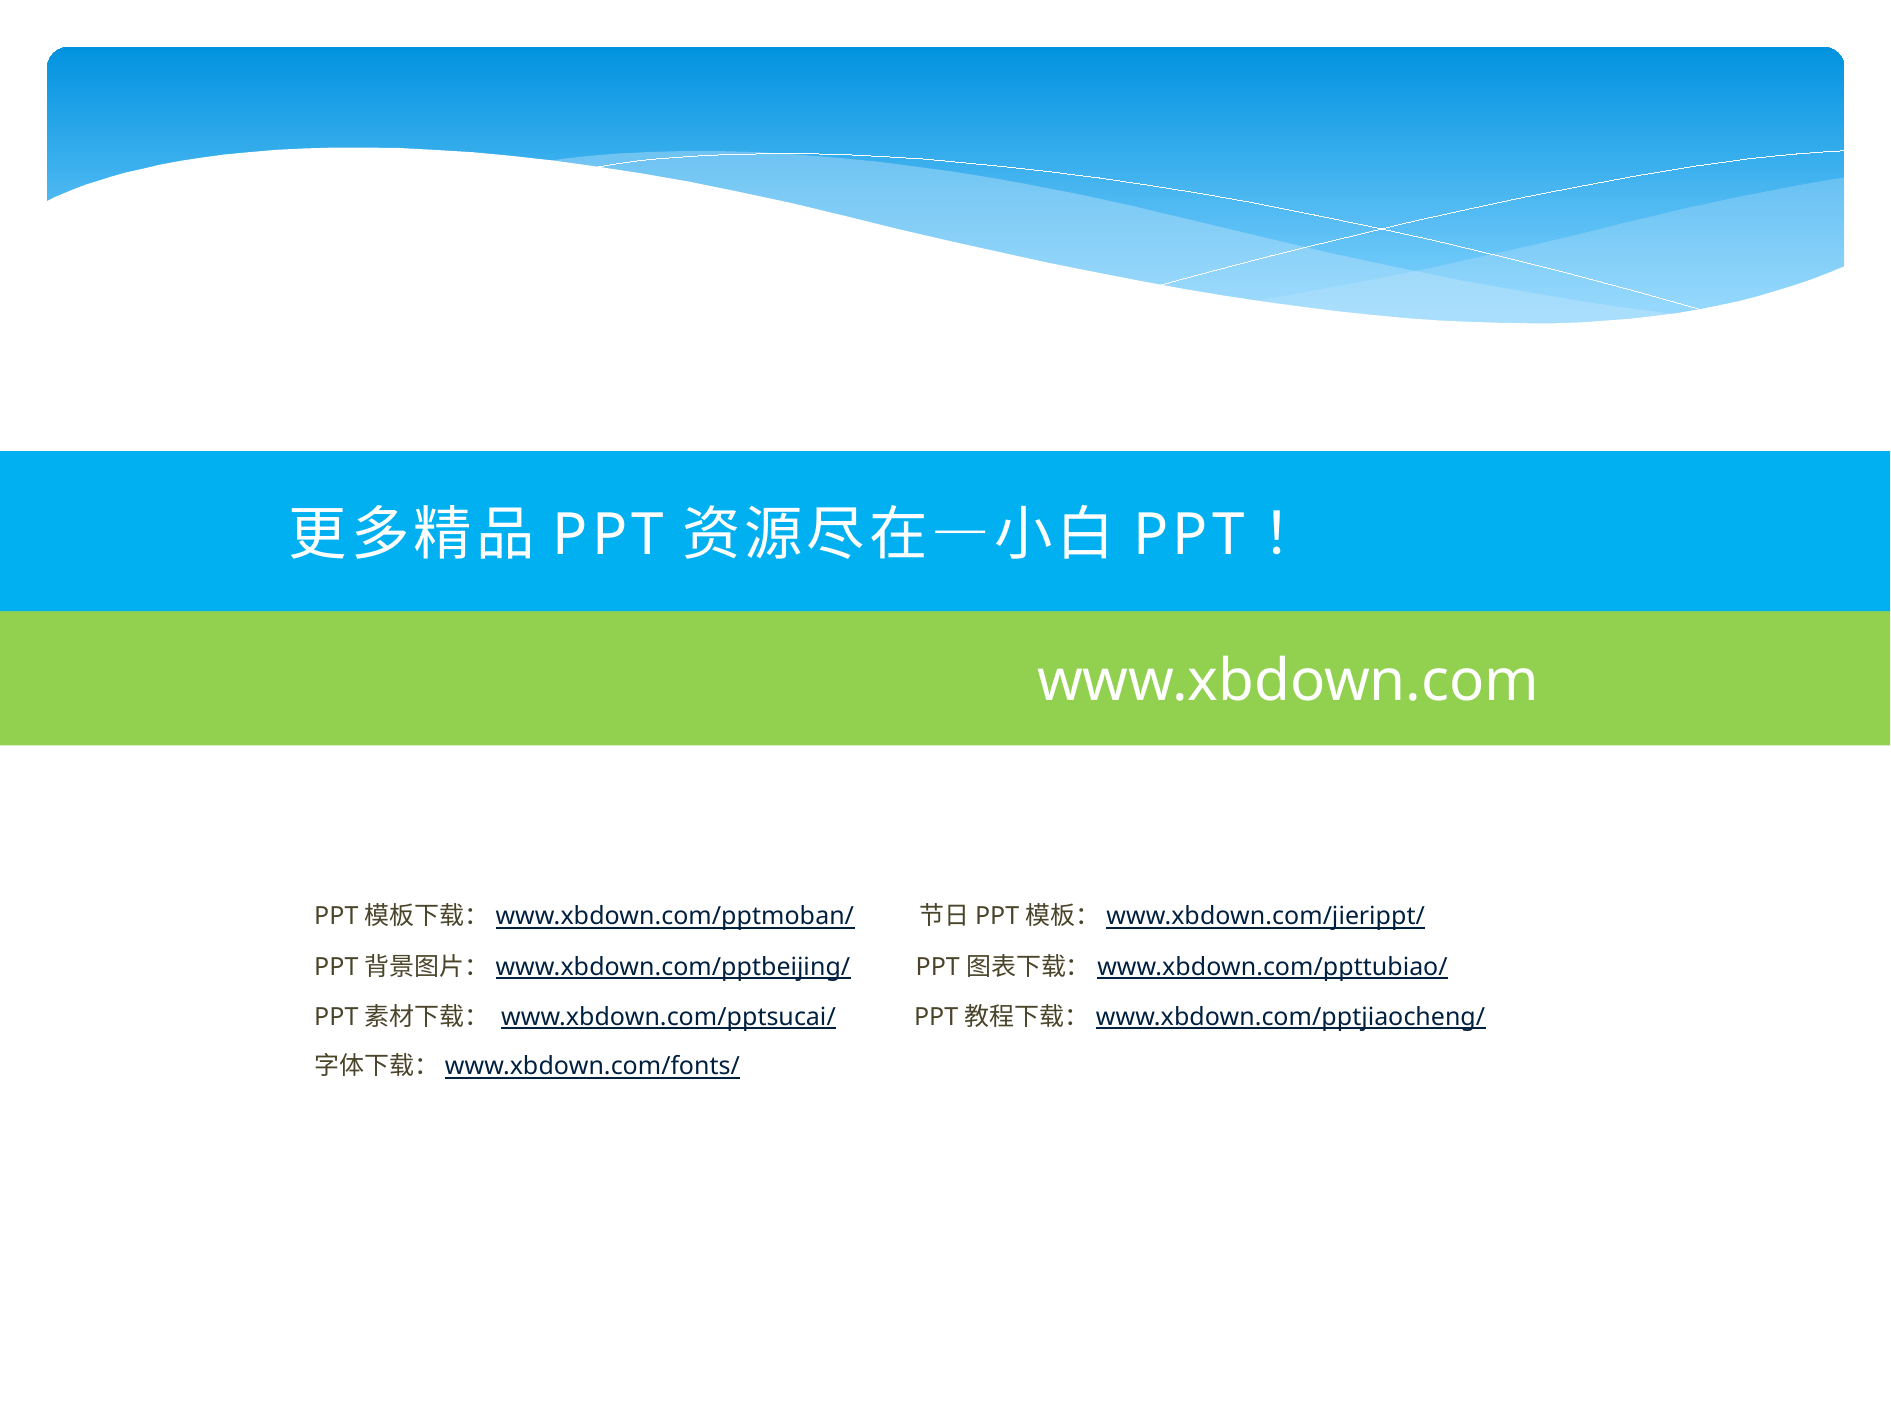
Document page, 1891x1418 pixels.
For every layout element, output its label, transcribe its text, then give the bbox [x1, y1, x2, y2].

text_box PPT模板下载：www.xbdown.com/pptmoban/ 节日PPT模板：www.xbdown.com/jierippt/ PPT背景图片：www.xbdown.com/pptbeijing/ PPT图表下载：www.xbdown.com/ppttubiao/ PPT素材下载： www.xbdown.com/pptsucai/ PPT教程下载：www.xbdown.com/pptjiaocheng/ 字体下载：www.xbdown.com/fonts/ [299, 809, 1595, 1159]
text_box 更多精品PPT资源尽在—小白PPT！ [0, 450, 1891, 612]
text_box www.xbdown.com [0, 612, 1891, 747]
